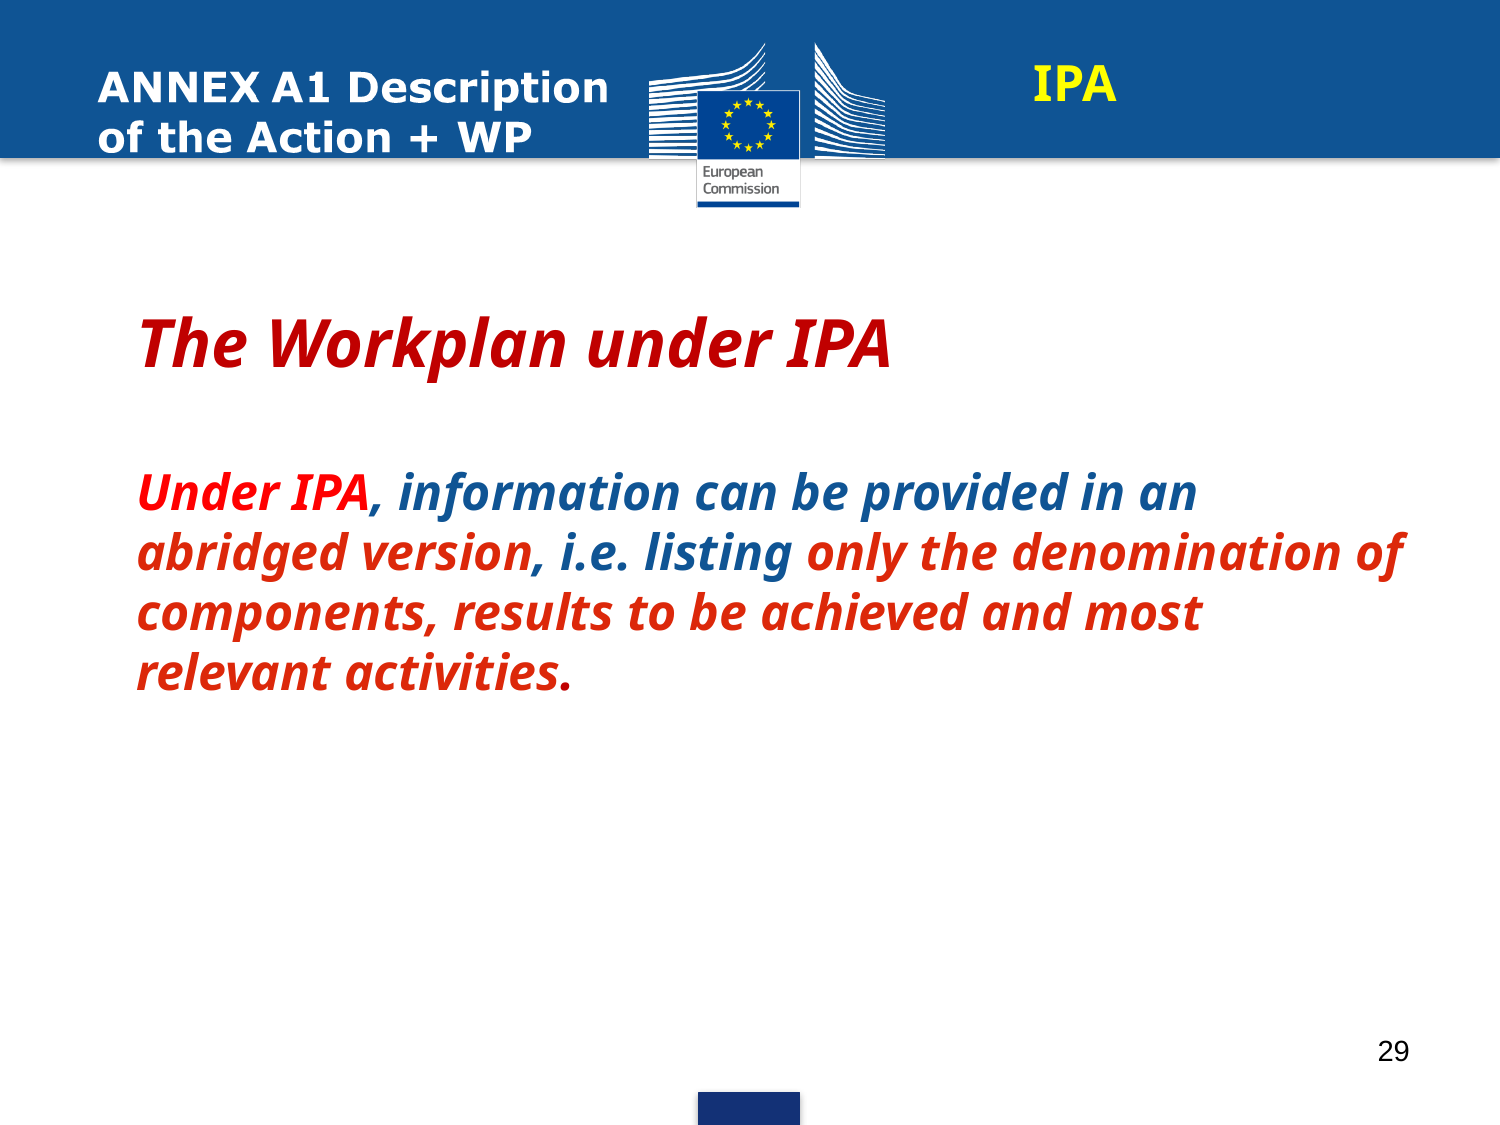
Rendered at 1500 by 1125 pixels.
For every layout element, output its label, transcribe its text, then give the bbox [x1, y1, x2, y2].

slide_number 29 [1074, 1024, 1425, 1103]
picture [24, 42, 885, 208]
list The Workplan under IPA Under IPA, information can be provided in an abridged version, i.e. listing only the denomination of components, results to be achieved and most relevant activities. [64, 219, 1425, 988]
text_box IPA [962, 43, 1475, 132]
